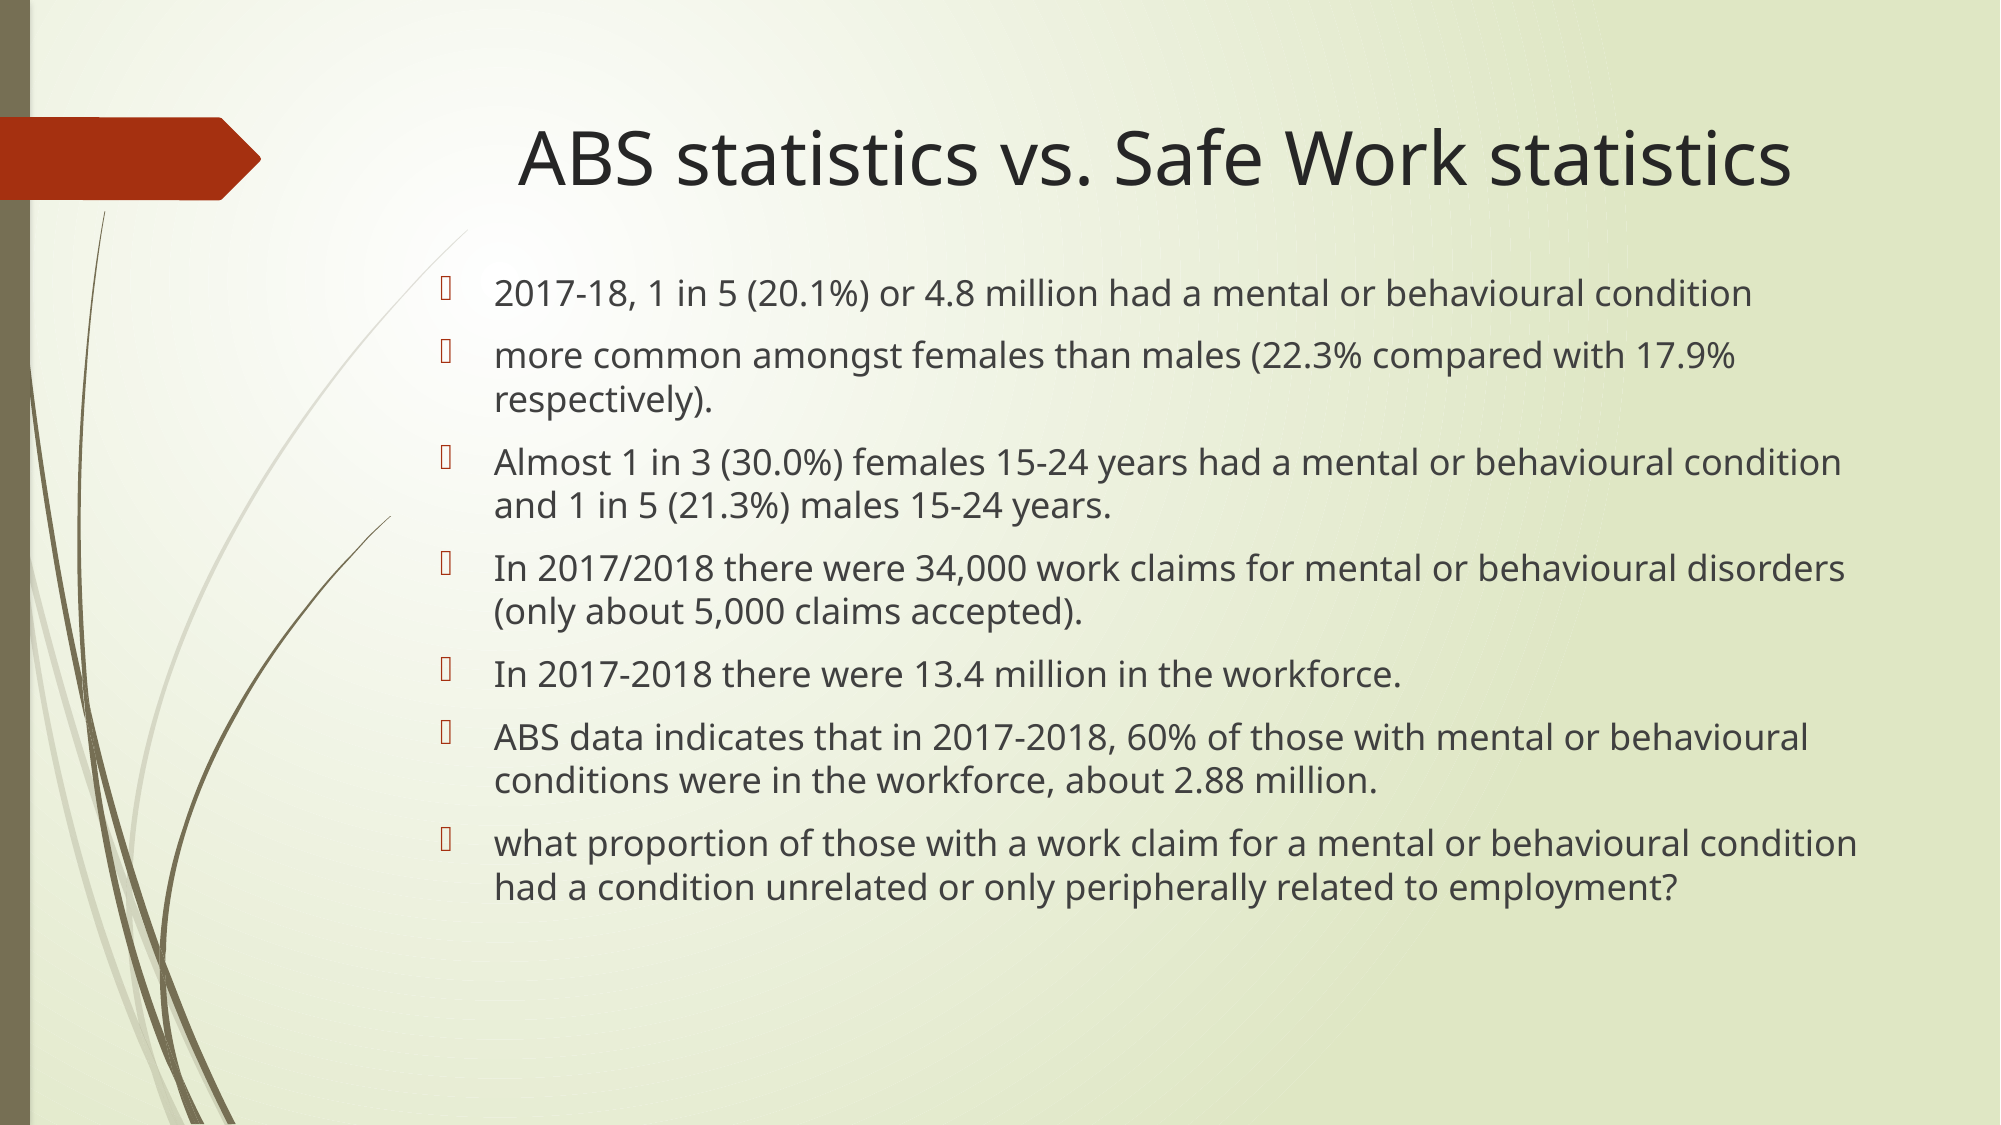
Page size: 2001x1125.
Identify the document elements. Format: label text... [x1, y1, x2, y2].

list 2017-18, 1 in 5 (20.1%) or 4.8 million had a mental or behavioural condition more common amongst females than males (22.3% compared with 17.9% respectively). Almost 1 in 3 (30.0%) females 15-24 years had a mental or behavioural condition and 1 in 5 (21.3%) males 15-24 years. In 2017/2018 there were 34,000 work claims for mental or behavioural disorders (only about 5,000 claims accepted). In 2017-2018 there were 13.4 million in the workforce. ABS data indicates that in 2017-2018, 60% of those with mental or behavioural conditions were in the workforce, about 2.88 million. what proportion of those with a work claim for a mental or behavioural condition had a condition unrelated or only peripherally related to employment? [424, 262, 1888, 970]
title ABS statistics vs. Safe Work statistics [425, 102, 1888, 262]
